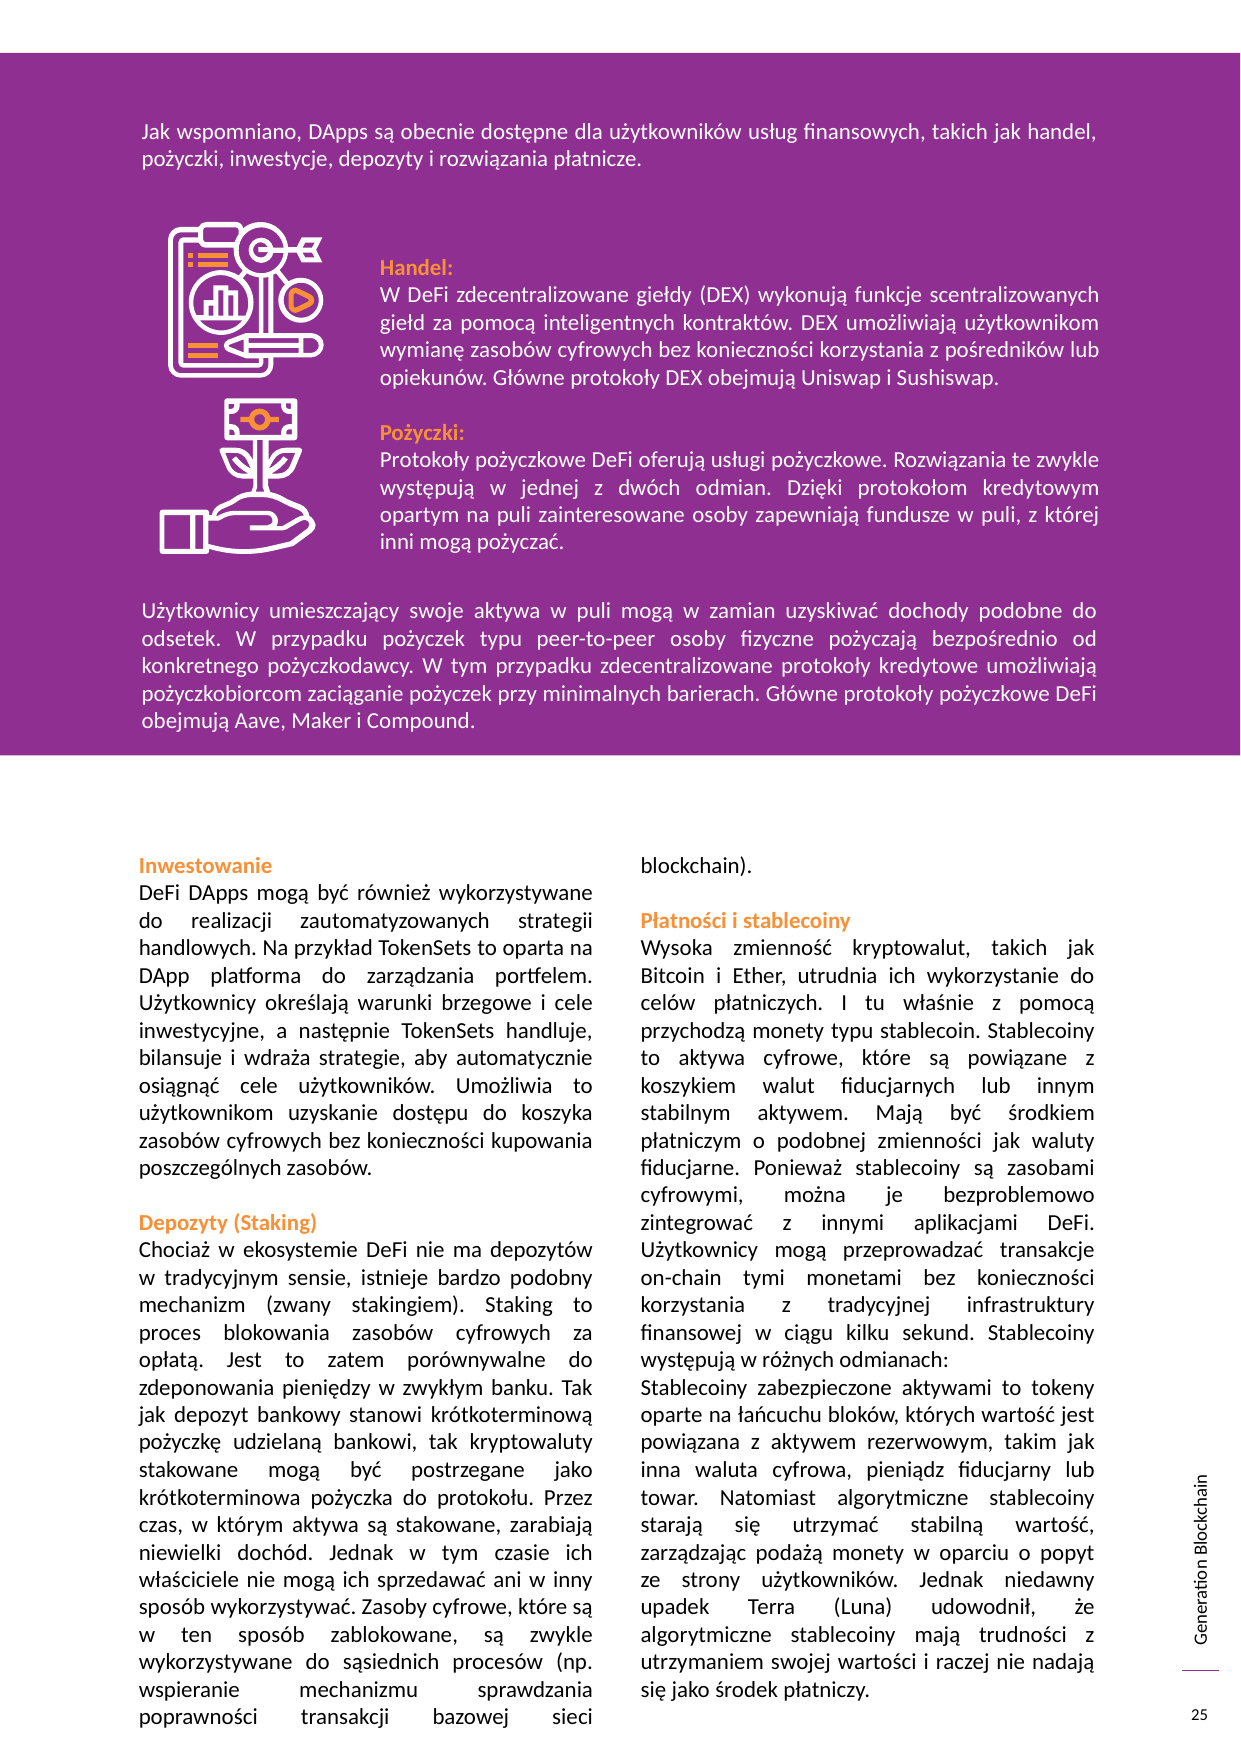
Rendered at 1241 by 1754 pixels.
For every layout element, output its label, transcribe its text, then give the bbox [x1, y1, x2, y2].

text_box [159, 398, 316, 554]
text_box Handel: W DeFi zdecentralizowane giełdy (DEX) wykonują funkcje scentralizowanych giełd za pomocą inteligentnych kontraktów. DEX umożliwiają użytkownikom wymianę zasobów cyfrowych bez konieczności korzystania z pośredników lub opiekunów. Główne protokoły DEX obejmują Uniswap i Sushiswap. Pożyczki: Protokoły pożyczkowe DeFi oferują usługi pożyczkowe. Rozwiązania te zwykle występują w jednej z dwóch odmian. Dzięki protokołom kredytowym opartym na puli zainteresowane osoby zapewniają fundusze w puli, z której inni mogą pożyczać. [364, 245, 1116, 572]
text_box Użytkownicy umieszczający swoje aktywa w puli mogą w zamian uzyskiwać dochody podobne do odsetek. W przypadku pożyczek typu peer-to-peer osoby fizyczne pożyczają bezpośrednio od konkretnego pożyczkodawcy. W tym przypadku zdecentralizowane protokoły kredytowe umożliwiają pożyczkobiorcom zaciąganie pożyczek przy minimalnych barierach. Główne protokoły pożyczkowe DeFi obejmują Aave, Maker i Compound. [126, 588, 1114, 682]
text_box Inwestowanie DeFi DApps mogą być również wykorzystywane do realizacji zautomatyzowanych strategii handlowych. Na przykład TokenSets to oparta na DApp platforma do zarządzania portfelem. Użytkownicy określają warunki brzegowe i cele inwestycyjne, a następnie TokenSets handluje, bilansuje i wdraża strategie, aby automatycznie osiągnąć cele użytkowników. Umożliwia to użytkownikom uzyskanie dostępu do koszyka zasobów cyfrowych bez konieczności kupowania poszczególnych zasobów. Depozyty (Staking) Chociaż w ekosystemie DeFi nie ma depozytów w tradycyjnym sensie, istnieje bardzo podobny mechanizm (zwany stakingiem). Staking to proces blokowania zasobów cyfrowych za opłatą. Jest to zatem porównywalne do zdeponowania pieniędzy w zwykłym banku. Tak jak depozyt bankowy stanowi krótkoterminową pożyczkę udzielaną bankowi, tak kryptowaluty stakowane mogą być postrzegane jako krótkoterminowa pożyczka do protokołu. Przez czas, w którym aktywa są stakowane, zarabiają niewielki dochód. Jednak w tym czasie ich właściciele nie mogą ich sprzedawać ani w inny sposób wykorzystywać. Zasoby cyfrowe, które są w ten sposób zablokowane, są zwykle wykorzystywane do sąsiednich procesów (np. wspieranie mechanizmu sprawdzania poprawności transakcji bazowej sieci blockchain). Płatności i stablecoiny Wysoka zmienność kryptowalut, takich jak Bitcoin i Ether, utrudnia ich wykorzystanie do celów płatniczych. I tu właśnie z pomocą przychodzą monety typu stablecoin. Stablecoiny to aktywa cyfrowe, które są powiązane z koszykiem walut fiducjarnych lub innym stabilnym aktywem. Mają być środkiem płatniczym o podobnej zmienności jak waluty fiducjarne. Ponieważ stablecoiny są zasobami cyfrowymi, można je bezproblemowo zintegrować z innymi aplikacjami DeFi. Użytkownicy mogą przeprowadzać transakcje on-chain tymi monetami bez konieczności korzystania z tradycyjnej infrastruktury finansowej w ciągu kilku sekund. Stablecoiny występują w różnych odmianach: Stablecoiny zabezpieczone aktywami to tokeny oparte na łańcuchu bloków, których wartość jest powiązana z aktywem rezerwowym, takim jak inna waluta cyfrowa, pieniądz fiducjarny lub towar. Natomiast algorytmiczne stablecoiny starają się utrzymać stabilną wartość, zarządzając podażą monety w oparciu o popyt ze strony użytkowników. Jednak niedawny upadek Terra (Luna) udowodnił, że algorytmiczne stablecoiny mają trudności z utrzymaniem swojej wartości i raczej nie nadają się jako środek płatniczy. [123, 843, 1111, 1669]
slide_number 25 [1170, 1692, 1229, 1736]
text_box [168, 221, 324, 378]
list Jak wspomniano, DApps są obecnie dostępne dla użytkowników usług finansowych, takich jak handel, pożyczki, inwestycje, depozyty i rozwiązania płatnicze. [126, 109, 1114, 203]
